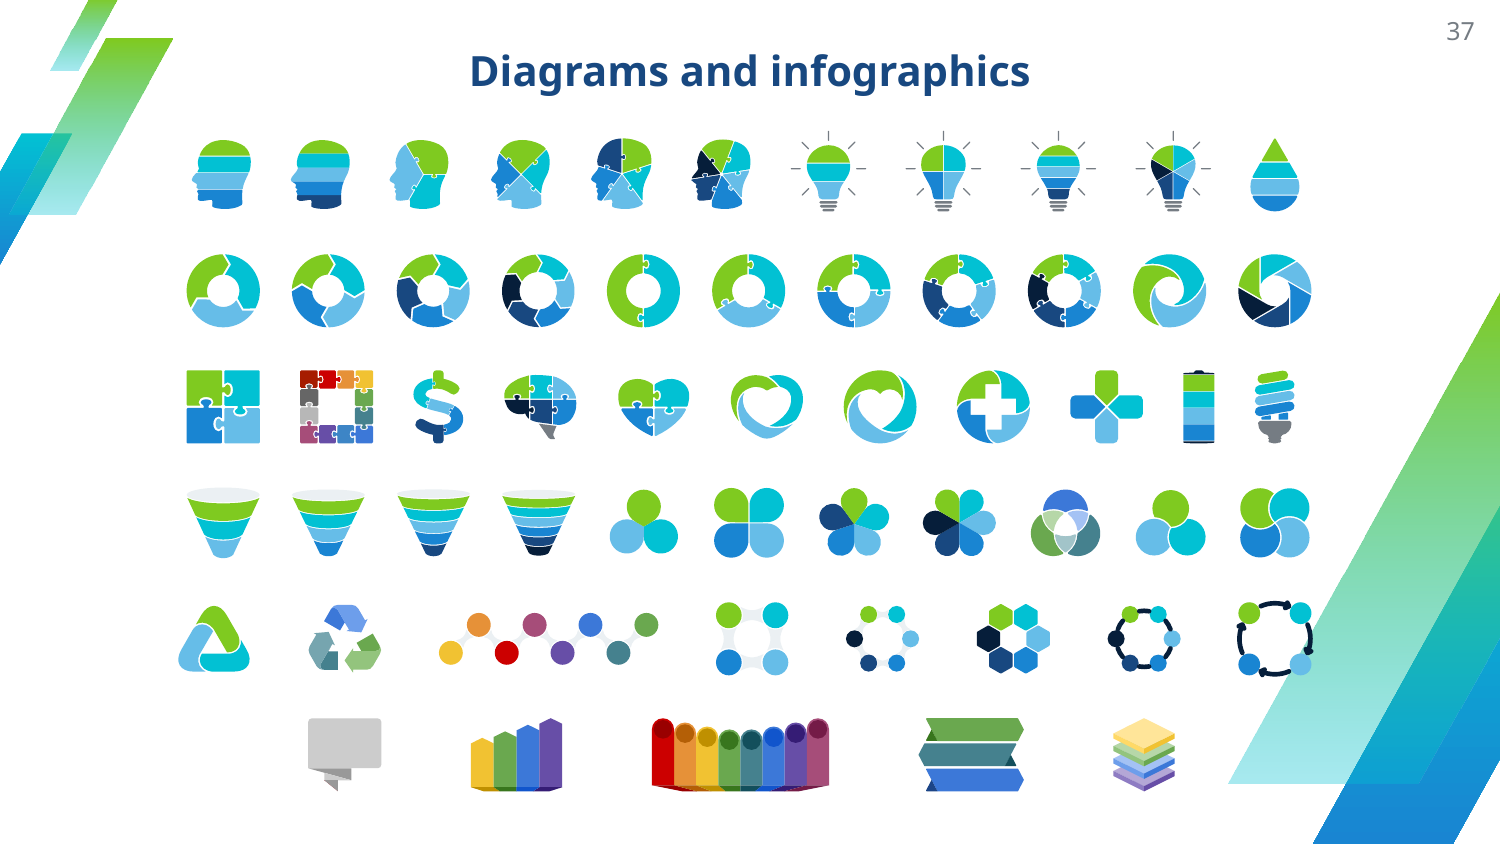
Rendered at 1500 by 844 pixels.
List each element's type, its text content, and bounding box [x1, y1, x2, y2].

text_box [396, 254, 470, 328]
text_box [1238, 253, 1312, 328]
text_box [922, 254, 996, 328]
title Diagrams and infographics [140, 40, 1360, 106]
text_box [1238, 487, 1312, 558]
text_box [290, 137, 351, 212]
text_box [501, 253, 576, 328]
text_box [905, 130, 982, 212]
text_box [291, 489, 366, 557]
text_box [186, 487, 260, 559]
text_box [470, 717, 563, 792]
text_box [616, 377, 691, 437]
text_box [817, 253, 891, 328]
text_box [1183, 370, 1215, 444]
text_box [715, 601, 789, 676]
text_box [1254, 369, 1296, 444]
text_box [712, 485, 786, 560]
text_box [1113, 717, 1175, 792]
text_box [389, 137, 452, 212]
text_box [606, 489, 681, 557]
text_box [790, 130, 867, 212]
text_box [817, 487, 891, 558]
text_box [690, 137, 752, 212]
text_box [590, 137, 653, 212]
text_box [503, 374, 577, 440]
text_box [651, 717, 830, 792]
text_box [490, 137, 552, 212]
slide_number ‹#› [1403, 0, 1475, 65]
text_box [1132, 489, 1207, 556]
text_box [1238, 601, 1312, 676]
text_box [1250, 137, 1300, 212]
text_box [606, 254, 681, 328]
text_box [1107, 605, 1181, 672]
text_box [438, 612, 659, 665]
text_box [307, 718, 382, 792]
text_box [1132, 254, 1207, 328]
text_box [956, 370, 1031, 444]
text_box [730, 374, 804, 439]
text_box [1020, 130, 1097, 212]
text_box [976, 603, 1051, 674]
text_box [186, 370, 260, 444]
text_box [1070, 370, 1144, 444]
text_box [413, 370, 464, 444]
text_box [1027, 254, 1102, 328]
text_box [299, 370, 374, 444]
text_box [843, 370, 917, 444]
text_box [186, 254, 261, 328]
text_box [845, 605, 920, 672]
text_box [308, 604, 382, 673]
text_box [918, 717, 1025, 792]
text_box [922, 487, 997, 559]
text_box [711, 253, 786, 328]
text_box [1027, 489, 1102, 557]
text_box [501, 489, 576, 556]
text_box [177, 605, 251, 672]
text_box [291, 254, 365, 328]
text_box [1135, 130, 1212, 212]
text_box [191, 137, 252, 212]
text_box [396, 489, 471, 557]
